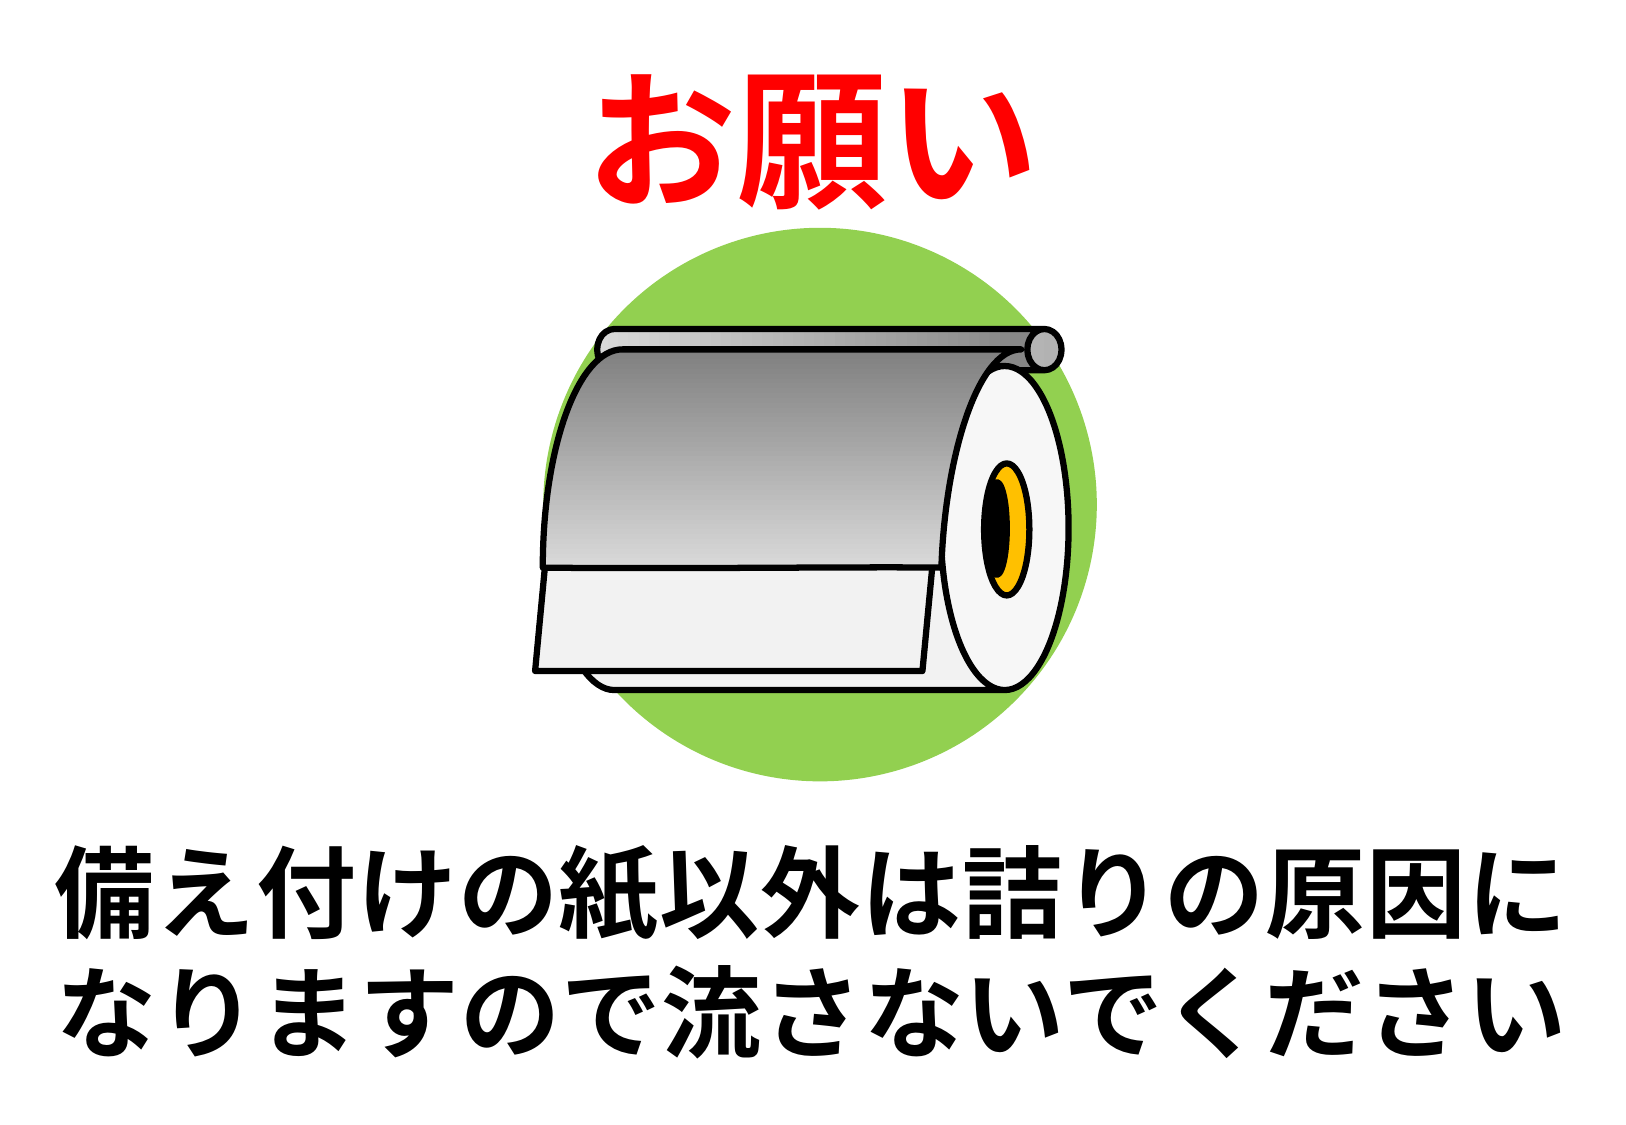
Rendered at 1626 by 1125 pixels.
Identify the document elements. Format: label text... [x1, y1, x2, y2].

text_box お願い [0, 38, 1625, 234]
text_box 備え付けの紙以外は詰りの原因になりますので流さないでください [0, 822, 1625, 1078]
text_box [534, 227, 1098, 782]
